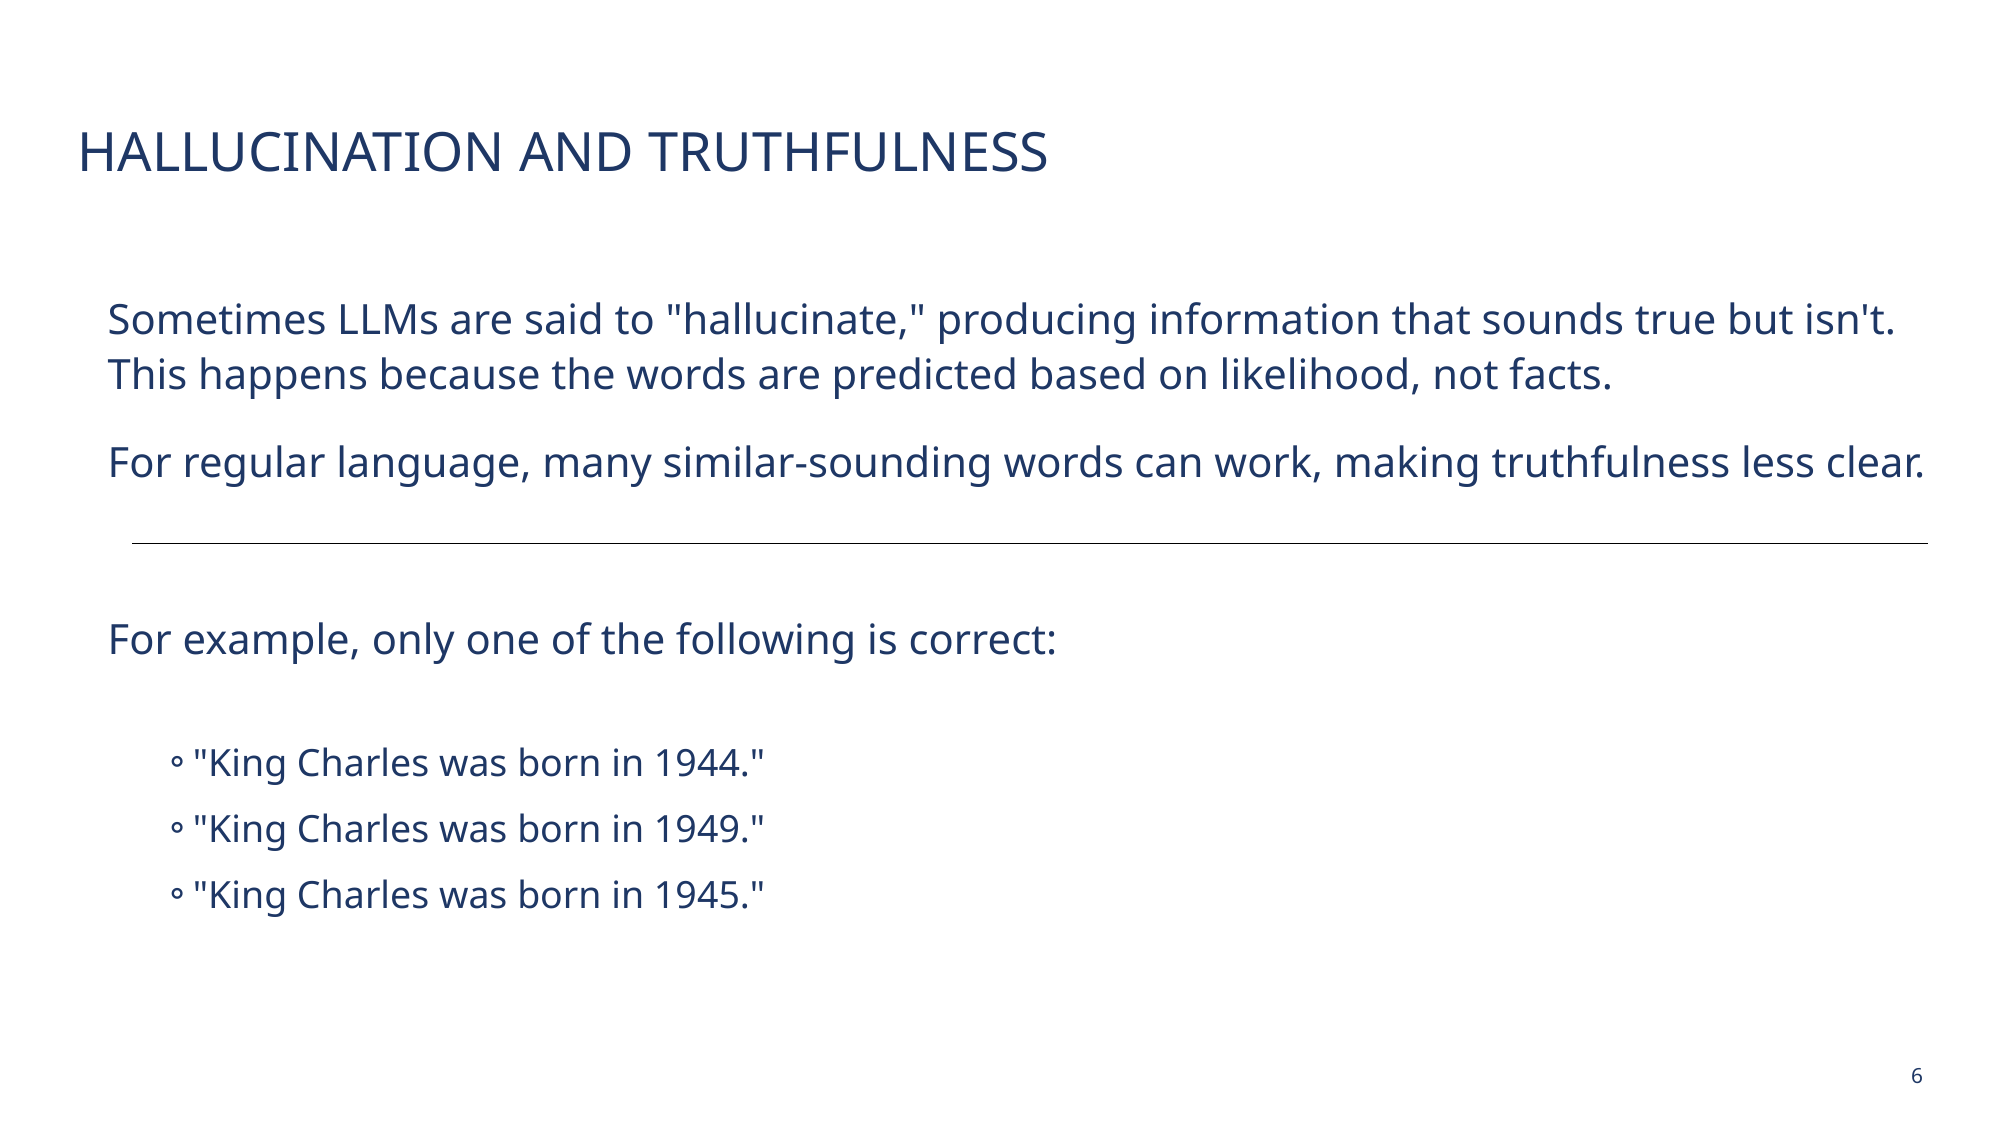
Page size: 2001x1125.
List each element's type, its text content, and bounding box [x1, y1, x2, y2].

list Sometimes LLMs are said to "hallucinate," producing information that sounds true but isn't. This happens because the words are predicted based on likelihood, not facts. For regular language, many similar-sounding words can work, making truthfulness less clear. For example, only one of the following is correct: "King Charles was born in 1944." "King Charles was born in 1949." "King Charles was born in 1945." [92, 279, 1968, 1075]
slide_number 6 [1820, 1055, 1938, 1098]
title Hallucination and truthfulness [62, 117, 1938, 280]
